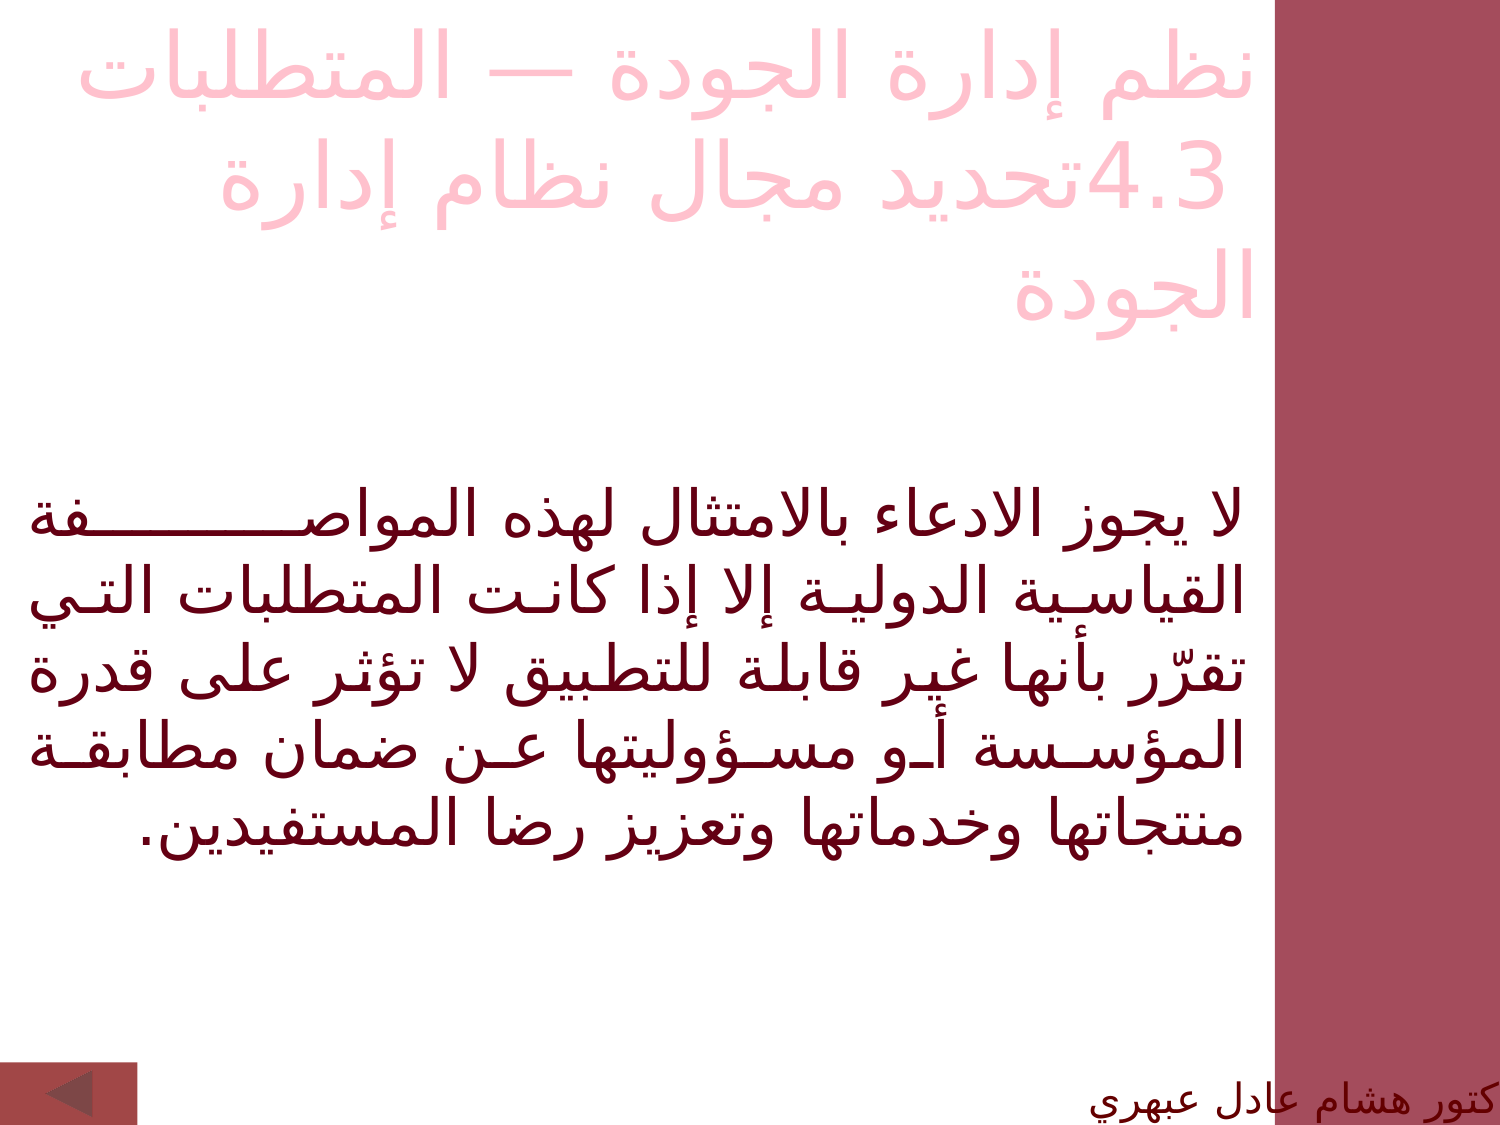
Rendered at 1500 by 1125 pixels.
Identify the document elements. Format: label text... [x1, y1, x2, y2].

text_box [0, 1060, 140, 1125]
text_box [1273, 0, 1500, 1064]
text_box لا يجوز الادعاء بالامتثال لهذه المواصفة القياسية الدولية إلا إذا كانت المتطلبات التي تقرّر بأنها غير قابلة للتطبيق لا تؤثر على قدرة المؤسسة أو مسؤوليتها عن ضمان مطابقة منتجاتها وخدماتها وتعزيز رضا المستفيدين. [12, 463, 1263, 867]
text_box نظم إدارة الجودة — المتطلبات 4.3تحديد مجال نظام إدارة الجودة [0, 0, 1275, 345]
text_box الدكتور هشام عادل عبهري [1073, 1064, 1500, 1125]
